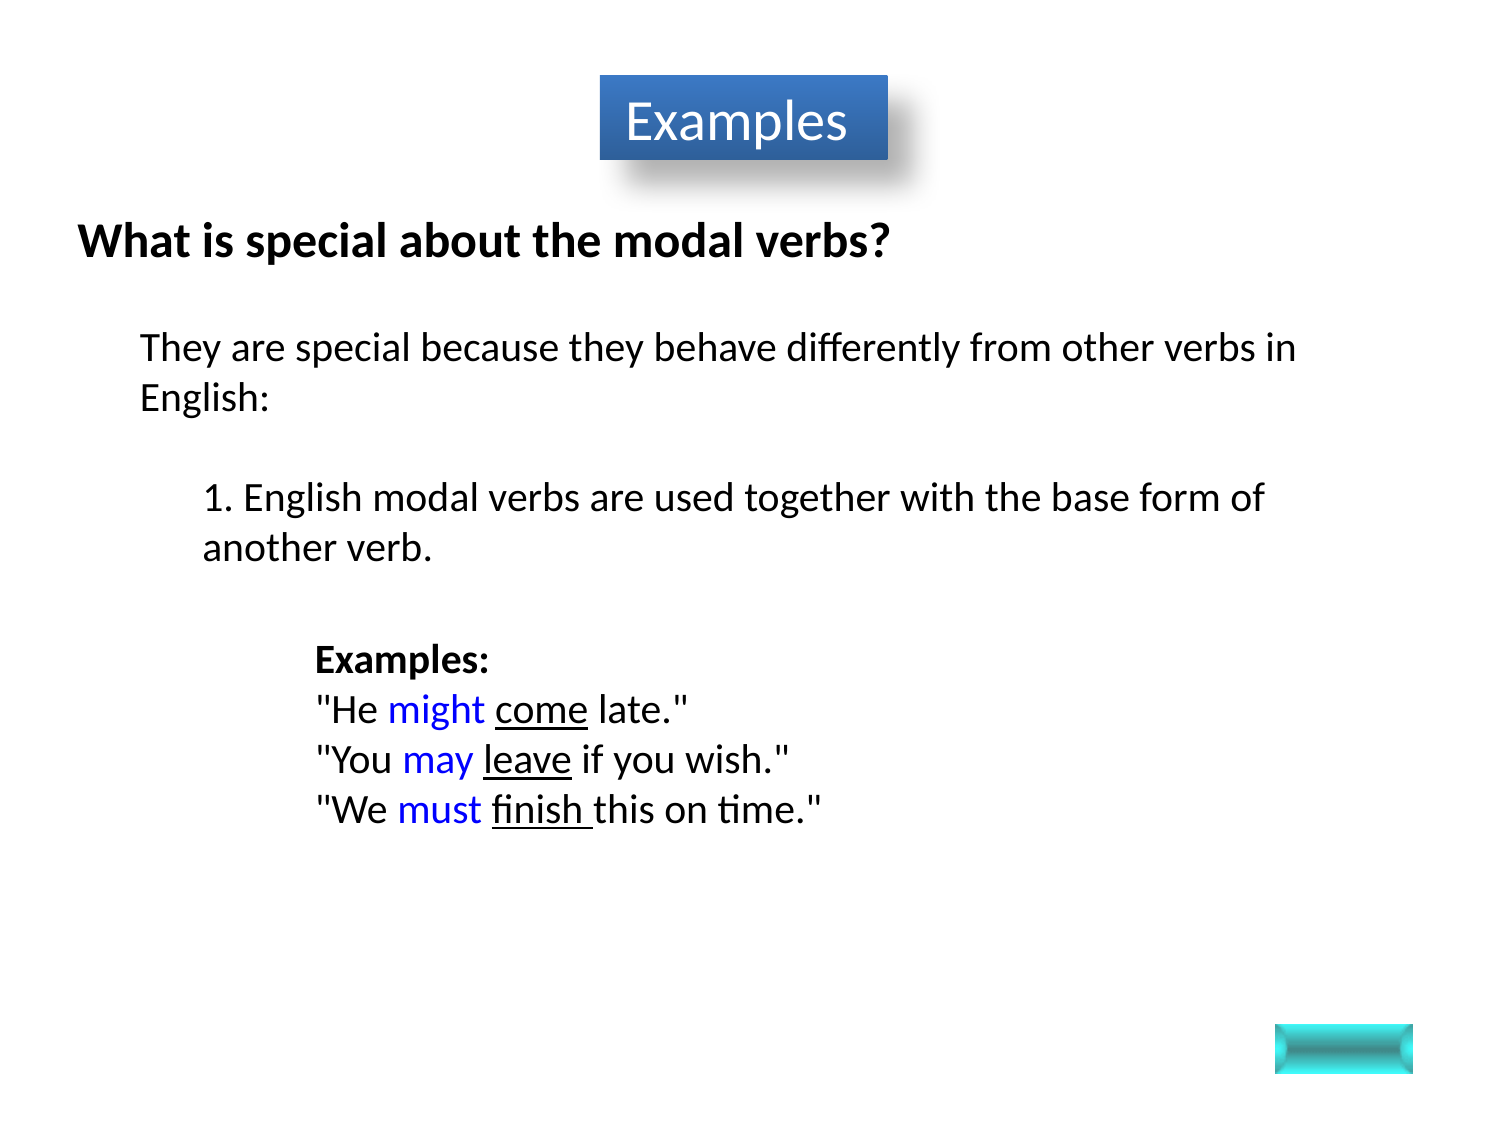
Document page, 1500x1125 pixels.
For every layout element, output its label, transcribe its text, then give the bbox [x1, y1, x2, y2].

text_box They are special because they behave differently from other verbs in English: [124, 312, 1338, 428]
picture [1274, 1024, 1413, 1074]
text_box Examples [599, 75, 888, 160]
text_box Examples: "He might come late." "You may leave if you wish." "We must finish this on time." [300, 624, 1175, 840]
text_box What is special about the modal verbs? [62, 199, 925, 275]
text_box 1. English modal verbs are used together with the base form of another verb. [187, 462, 1350, 578]
